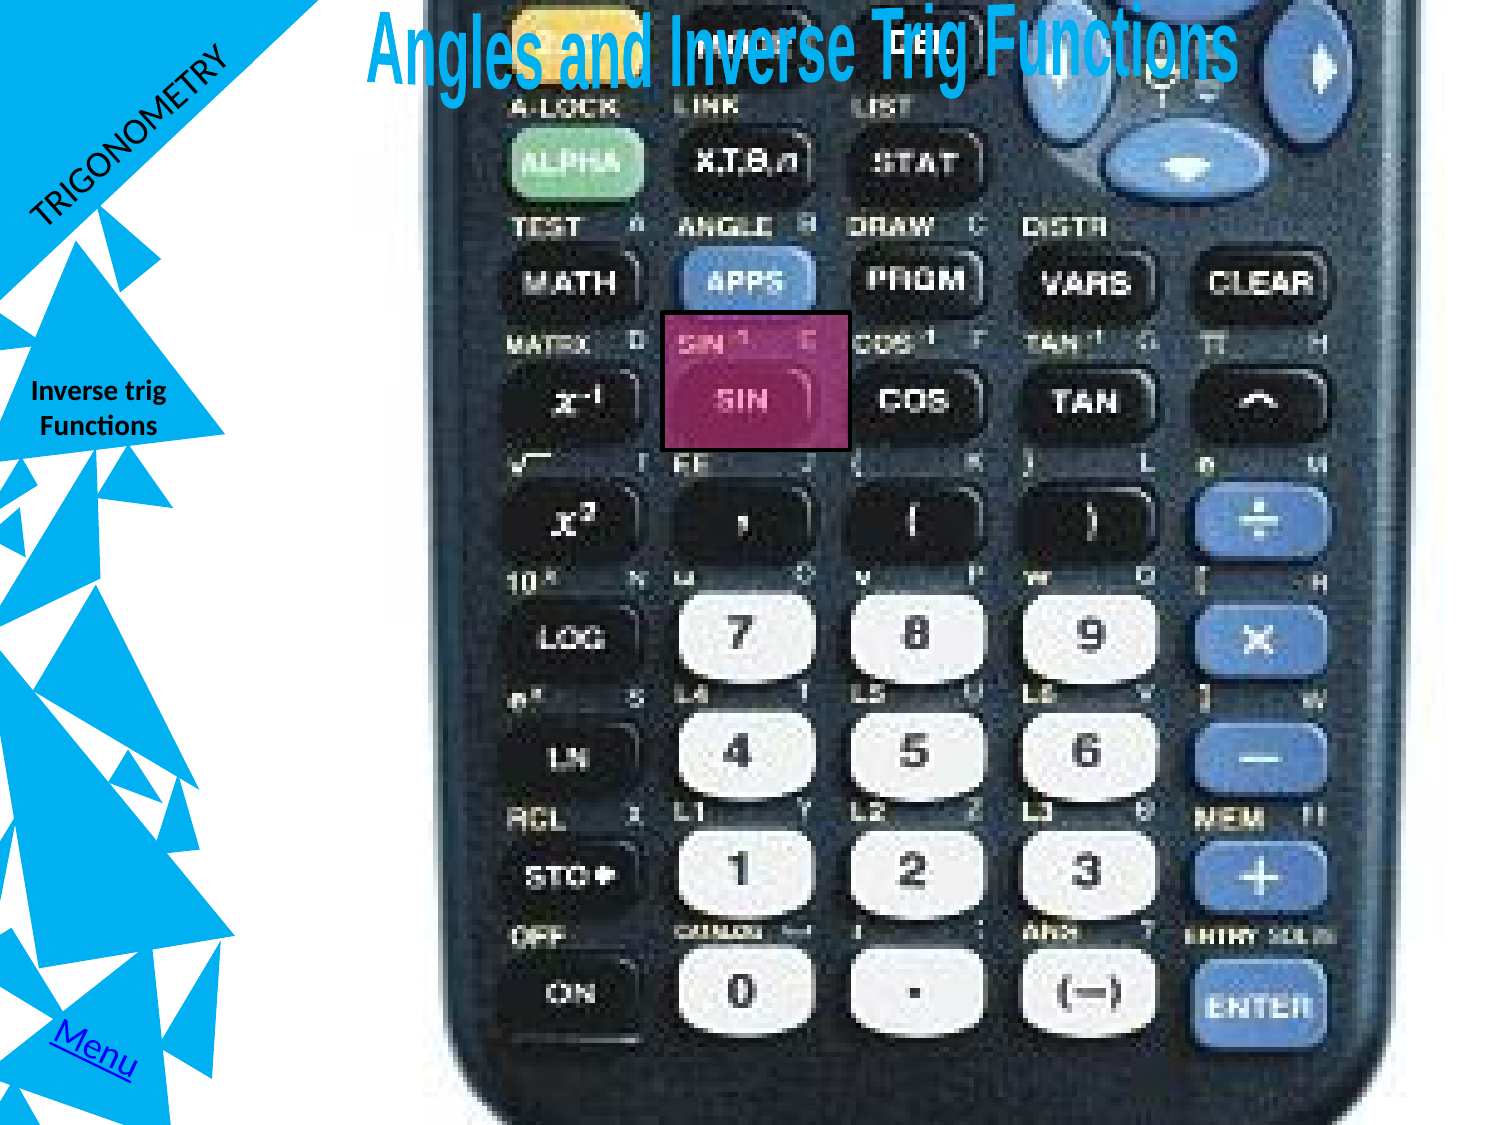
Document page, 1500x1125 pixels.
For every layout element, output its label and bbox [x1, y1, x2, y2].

text_box [0, 0, 321, 1125]
picture [349, 0, 1500, 1125]
